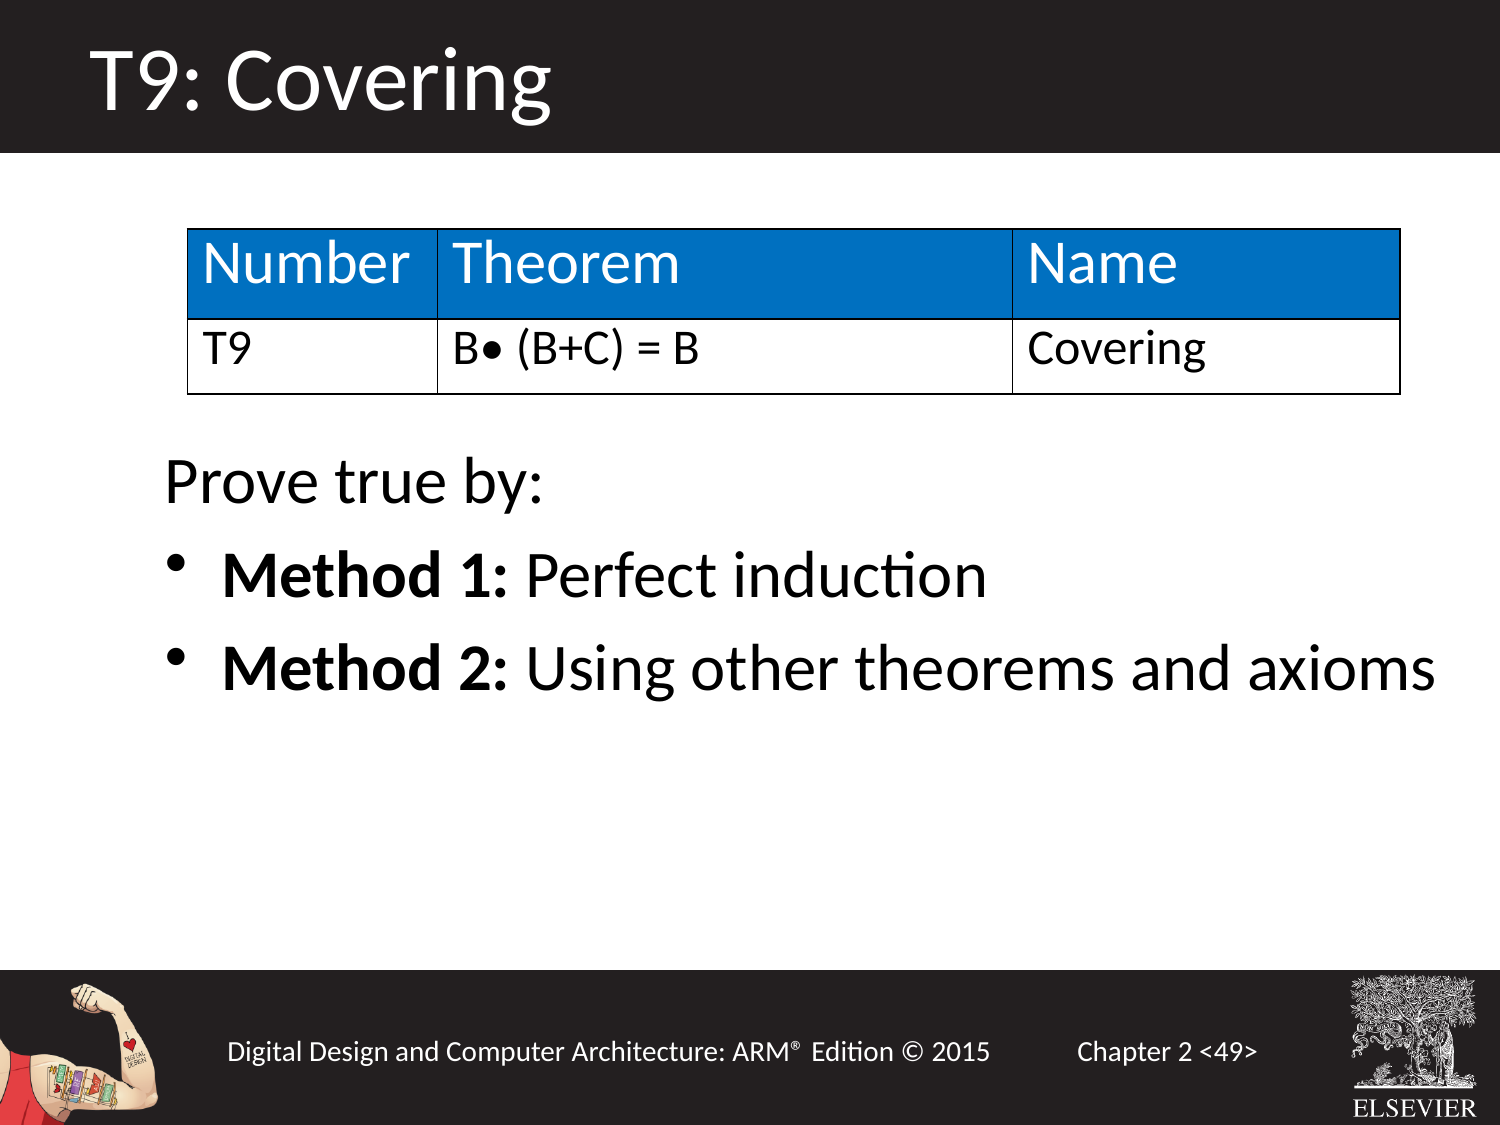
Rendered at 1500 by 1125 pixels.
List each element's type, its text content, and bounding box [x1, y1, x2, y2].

table_header Name [1013, 230, 1399, 318]
table_cell Covering [1013, 320, 1399, 393]
text_box T9: Covering [75, 11, 1375, 136]
table_header Theorem [438, 230, 1012, 318]
text_box Prove true by: Method 1: Perfect induction Method 2: Using other theorems and axioms [149, 429, 1500, 963]
picture [0, 979, 163, 1125]
table_cell B• (B+C) = B [438, 320, 1012, 393]
table_header Number [188, 230, 437, 318]
table_cell T9 [188, 320, 437, 393]
picture [1350, 974, 1477, 1117]
